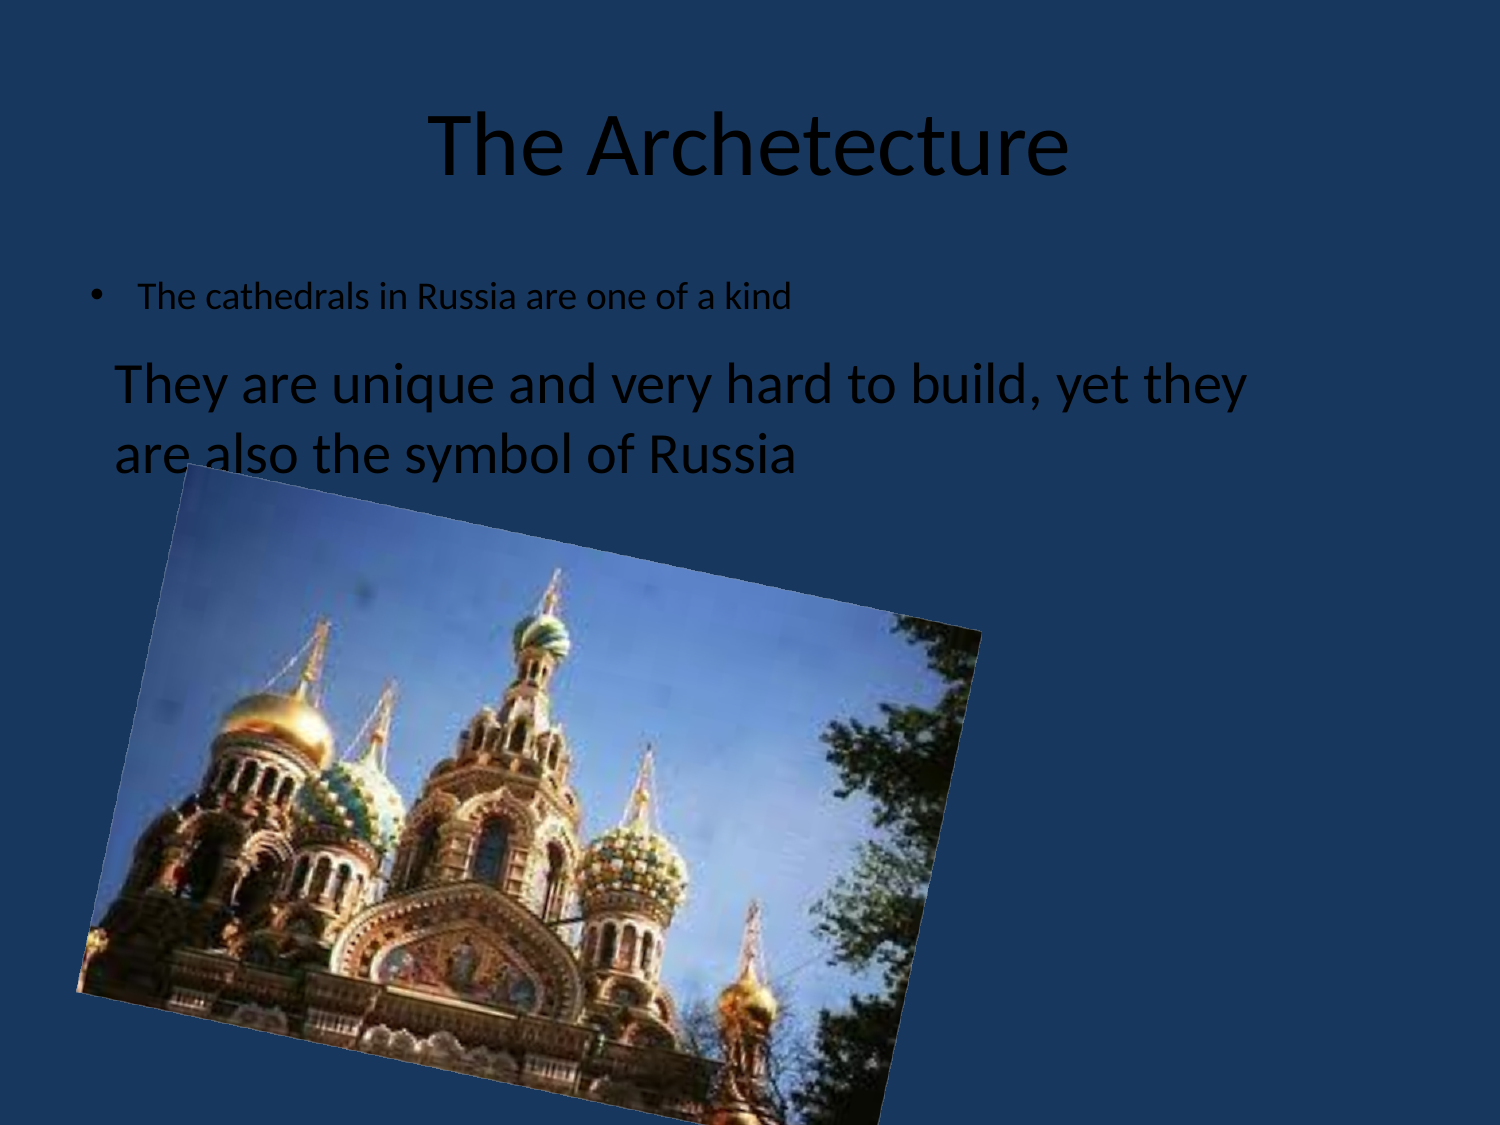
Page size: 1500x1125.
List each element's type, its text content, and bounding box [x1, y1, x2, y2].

text_box They are unique and very hard to build, yet they are also the symbol of Russia [99, 337, 1325, 493]
title The Archetecture [75, 45, 1425, 233]
list The cathedrals in Russia are one of a kind [75, 262, 1425, 325]
picture [78, 465, 981, 1125]
